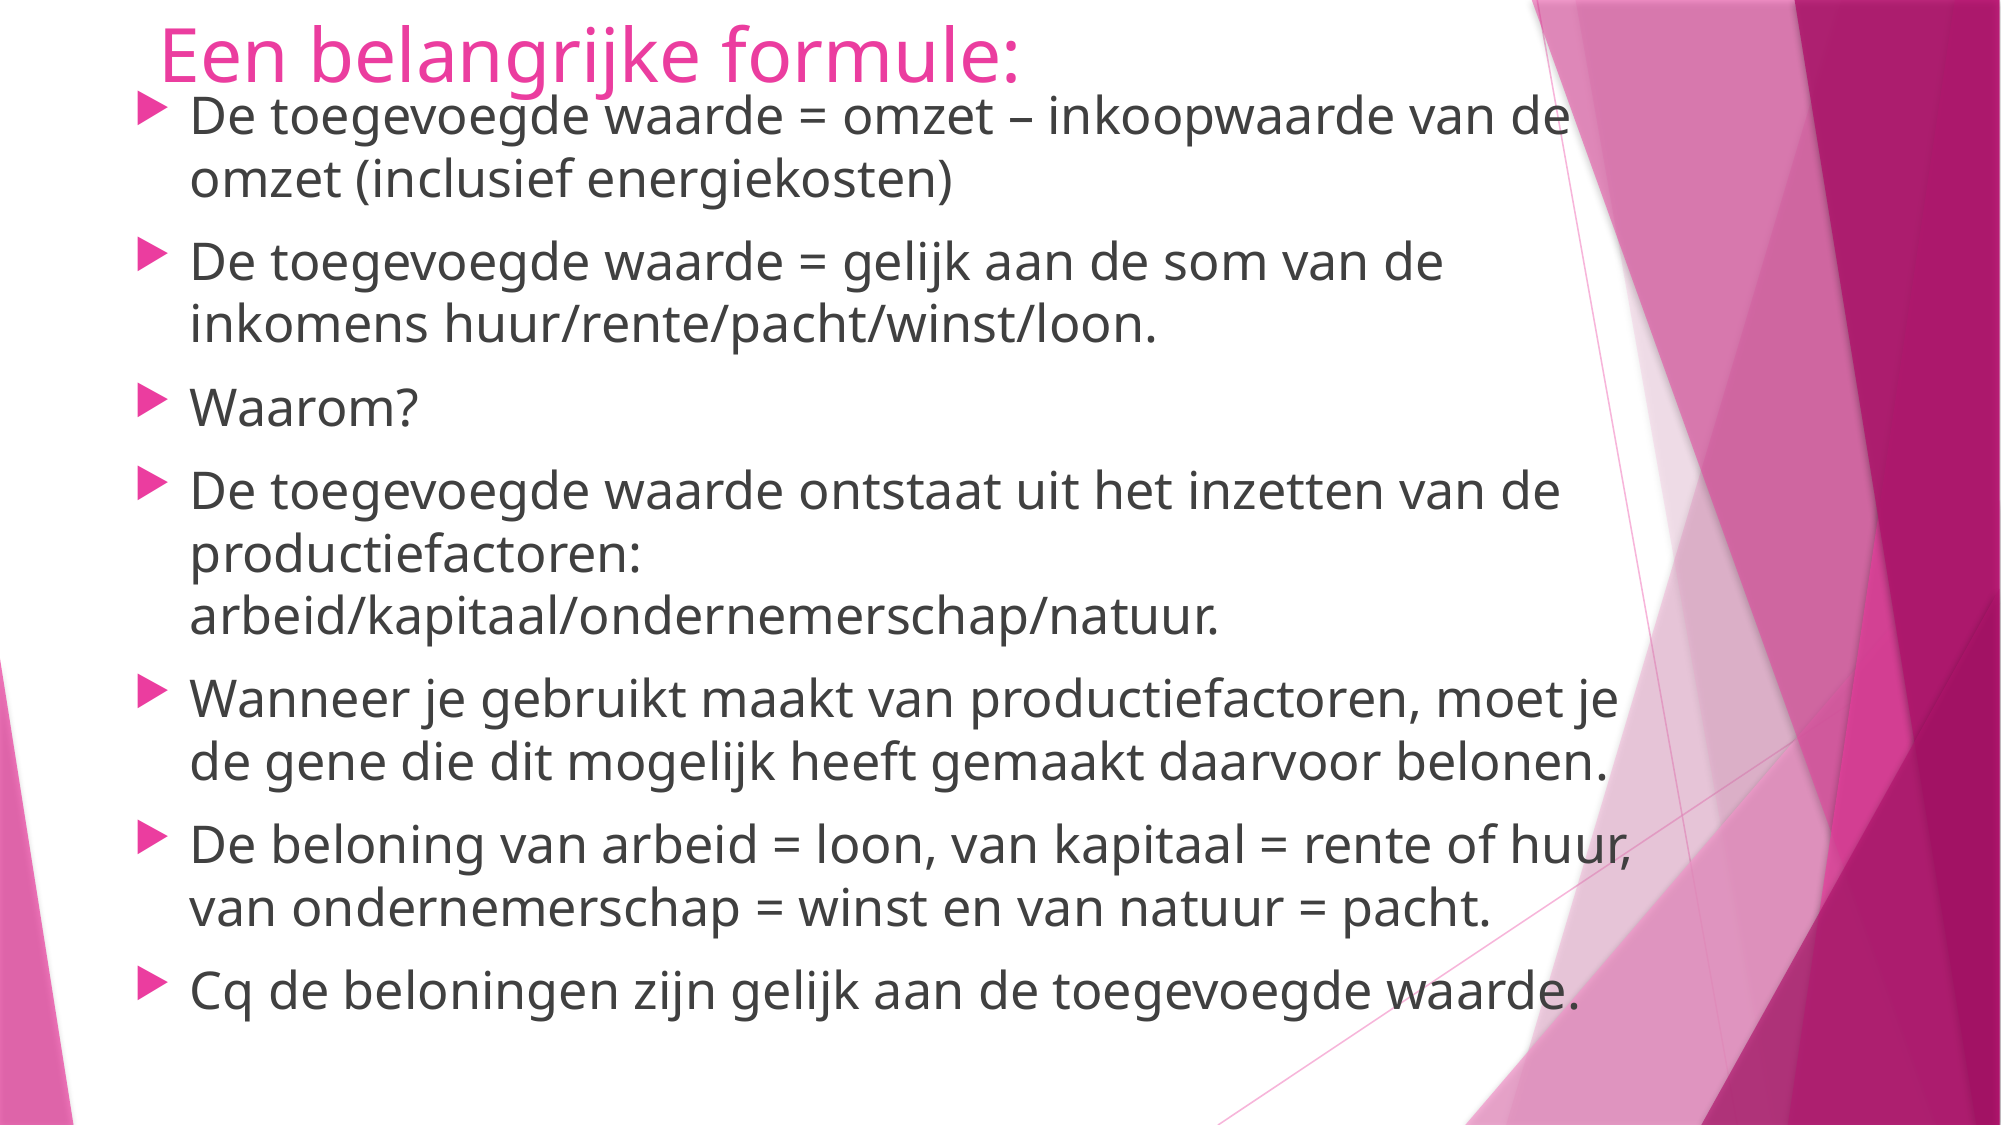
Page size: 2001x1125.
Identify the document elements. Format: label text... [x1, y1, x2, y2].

list De toegevoegde waarde = omzet – inkoopwaarde van de omzet (inclusief energiekosten) De toegevoegde waarde = gelijk aan de som van de inkomens huur/rente/pacht/winst/loon. Waarom? De toegevoegde waarde ontstaat uit het inzetten van de productiefactoren: arbeid/kapitaal/ondernemerschap/natuur. Wanneer je gebruikt maakt van productiefactoren, moet je de gene die dit mogelijk heeft gemaakt daarvoor belonen. De beloning van arbeid = loon, van kapitaal = rente of huur, van ondernemerschap = winst en van natuur = pacht. Cq de beloningen zijn gelijk aan de toegevoegde waarde. [118, 75, 1653, 845]
title Een belangrijke formule: [143, 0, 1522, 75]
